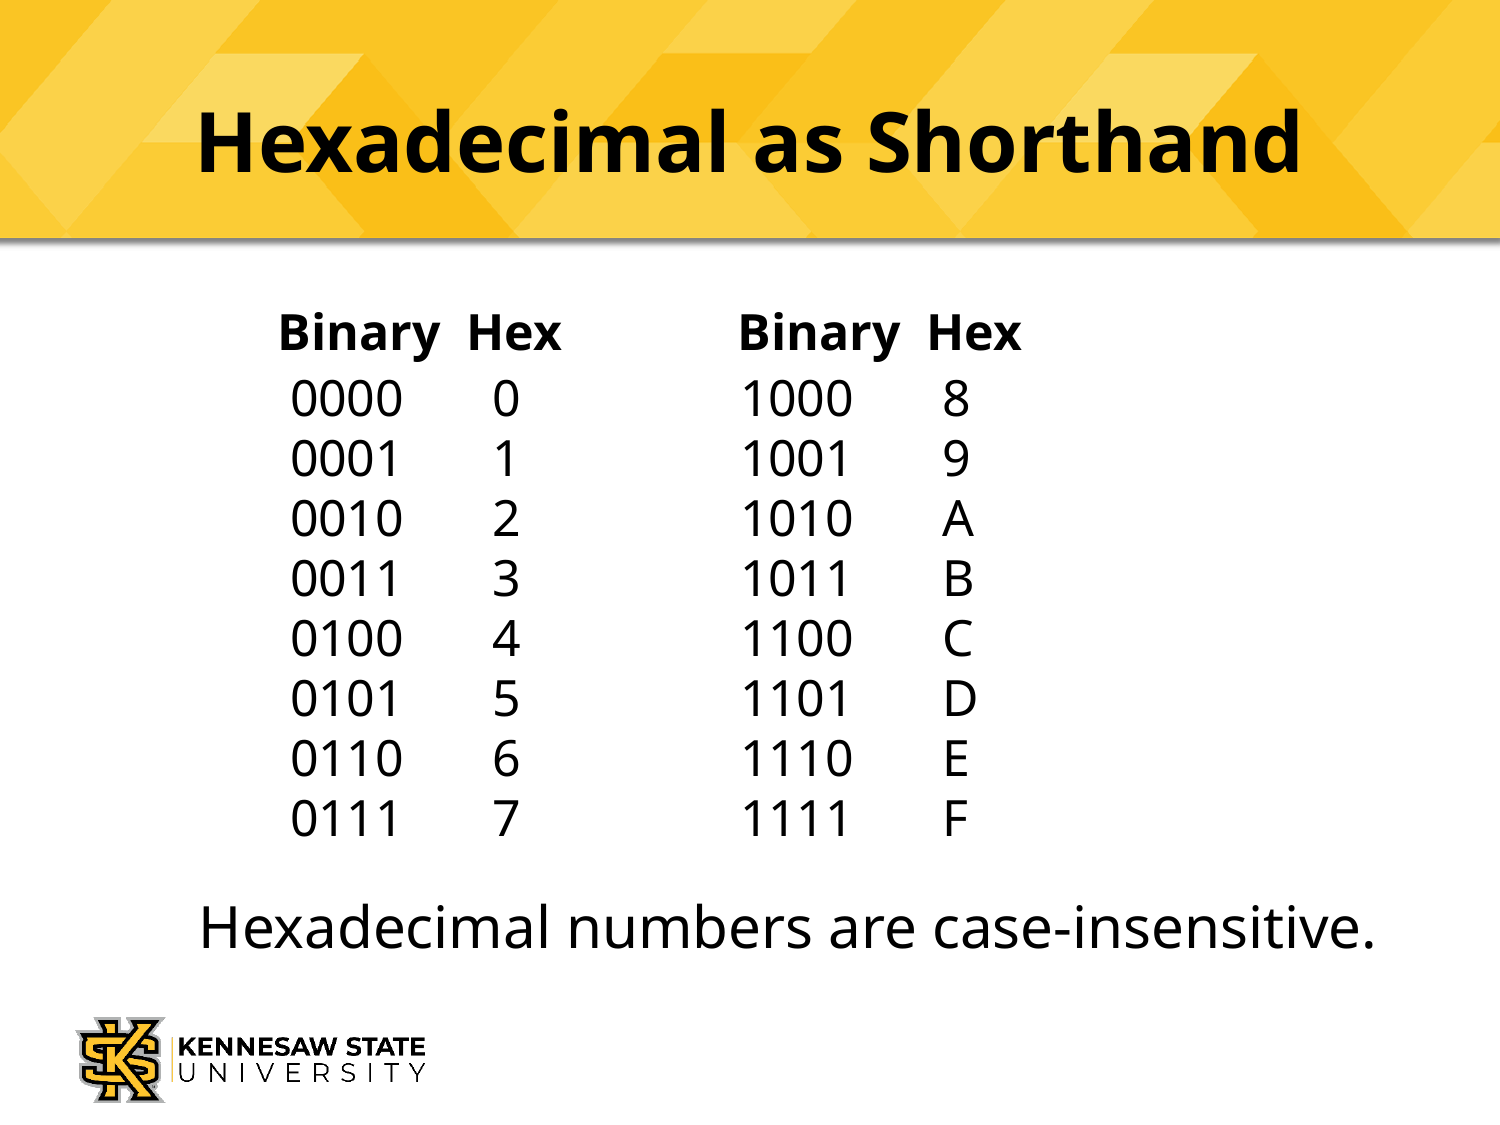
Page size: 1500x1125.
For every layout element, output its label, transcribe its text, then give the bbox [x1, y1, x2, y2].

picture [75, 1017, 425, 1103]
title Hexadecimal as Shorthand [75, 45, 1425, 233]
text_box Binary Hex [259, 291, 703, 370]
text_box 0000 0 1000 8 0001 1 1001 9 0010 2 1010 A 0011 3 1011 B 0100 4 1100 C 0101 5 1101 D 0110 6 1110 E 0111 7 1111 F [271, 357, 1285, 856]
text_box Hexadecimal numbers are case-insensitive. [184, 883, 1392, 968]
text_box Binary Hex [719, 291, 1163, 370]
picture [0, 0, 1500, 251]
